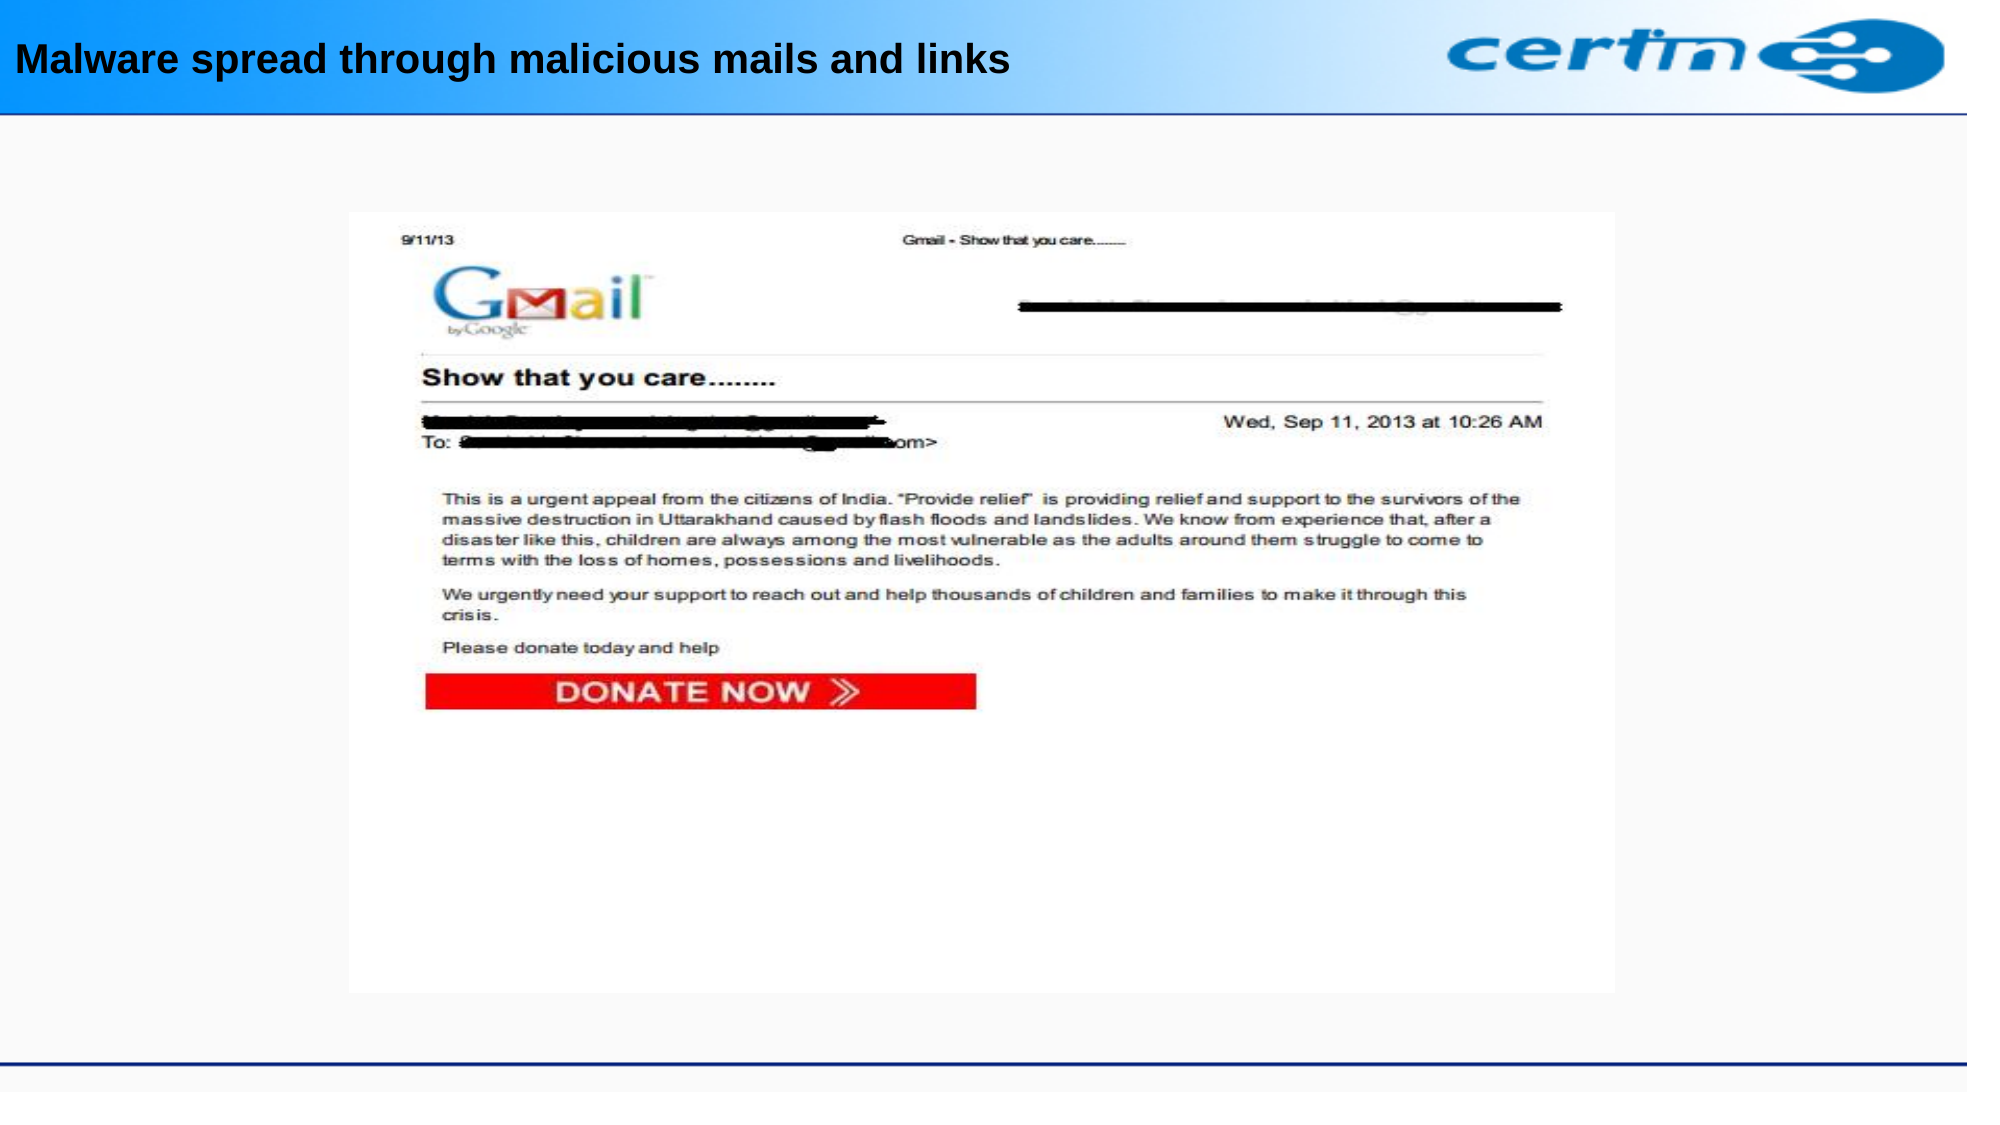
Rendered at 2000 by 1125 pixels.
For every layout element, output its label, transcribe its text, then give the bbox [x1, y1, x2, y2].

text_box [1038, 0, 1500, 88]
text_box Malware spread through malicious mails and links [0, 0, 1038, 90]
picture [0, 0, 1967, 1092]
